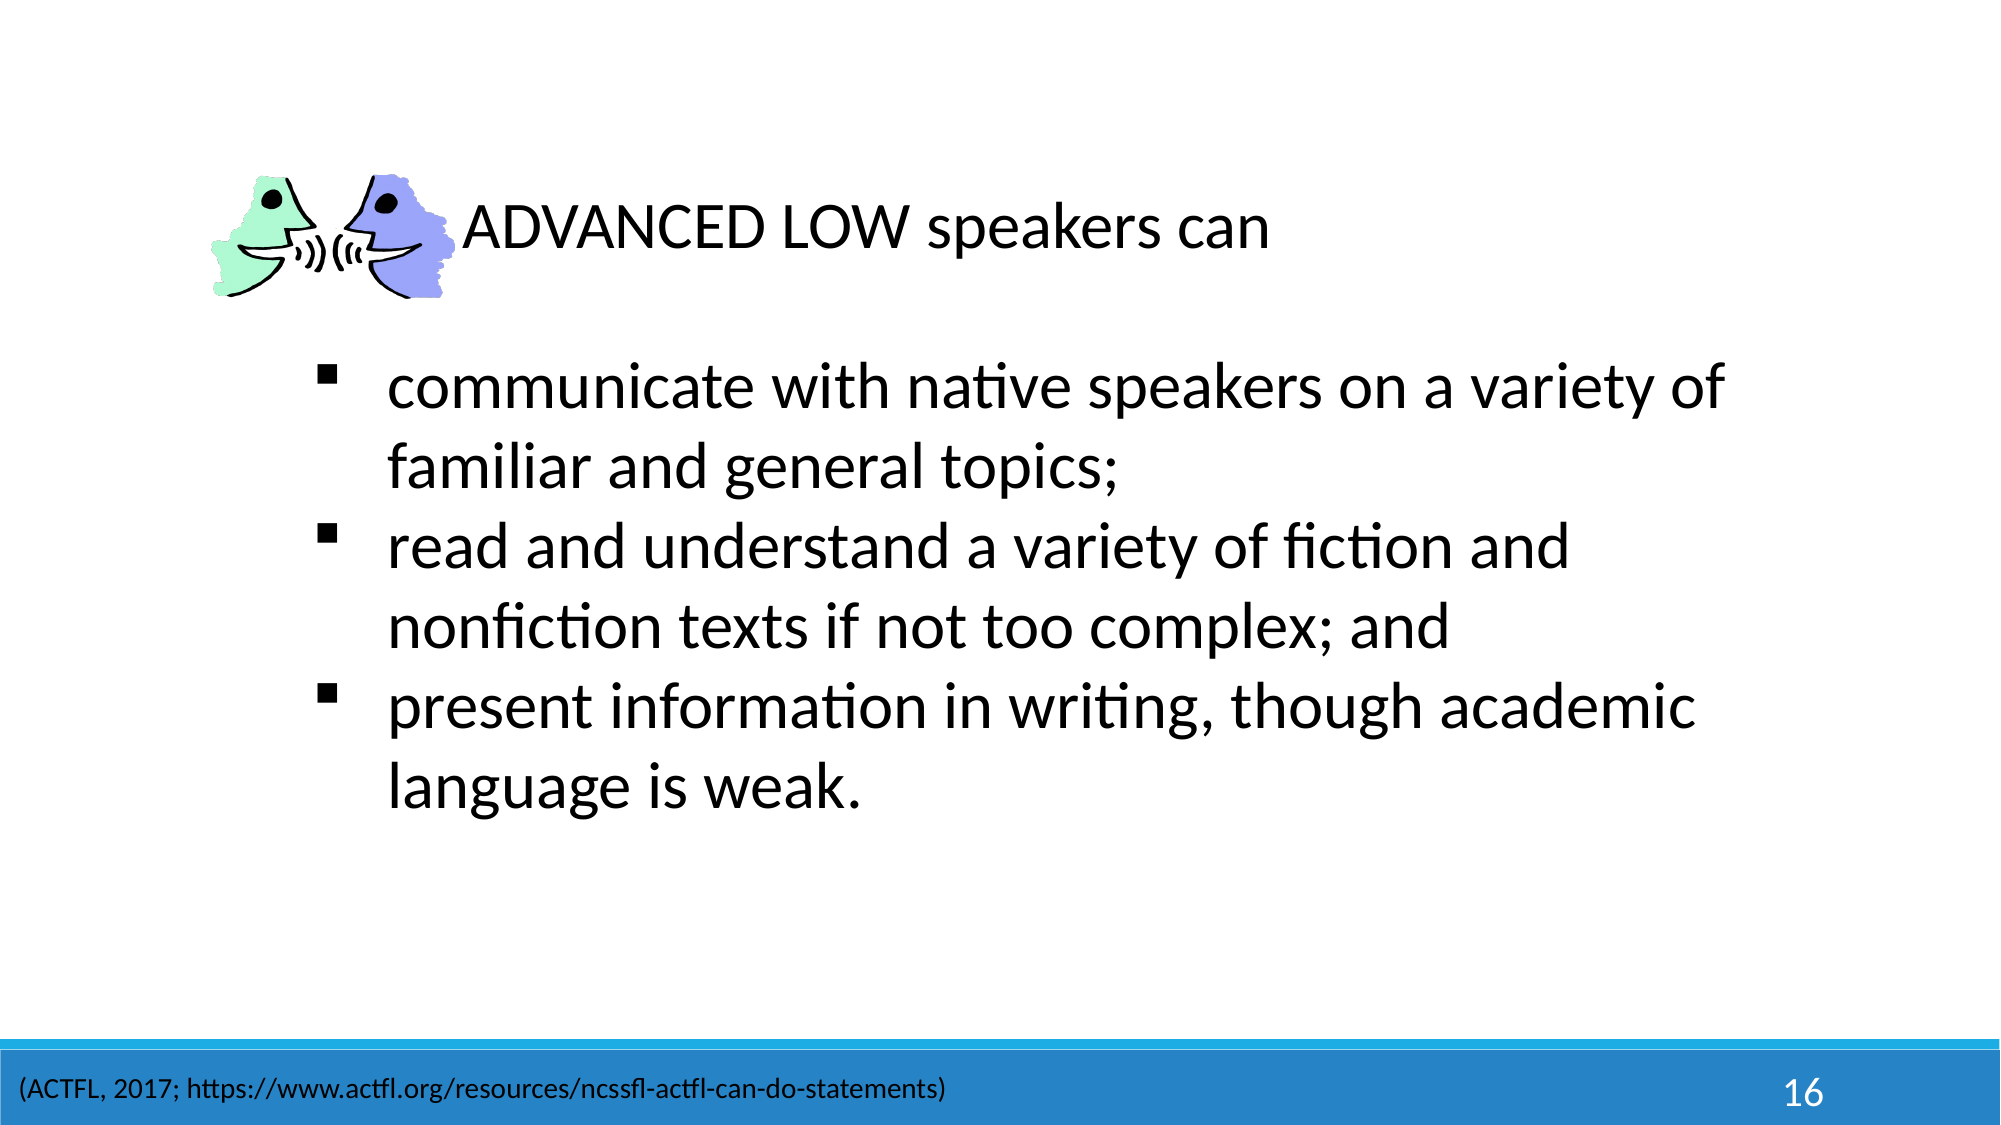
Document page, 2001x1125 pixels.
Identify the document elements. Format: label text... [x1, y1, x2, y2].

picture [211, 174, 455, 300]
slide_number 16 [1624, 1059, 1840, 1120]
text_box (ACTFL, 2017; https://www.actfl.org/resources/ncssfl-actfl-can-do-statements) [3, 1062, 1023, 1112]
text_box ADVANCED LOW speakers can communicate with native speakers on a variety of familiar and general topics; read and understand a variety of fiction and nonfiction texts if not too complex; and present information in writing, though academic language is weak. [222, 174, 1844, 910]
